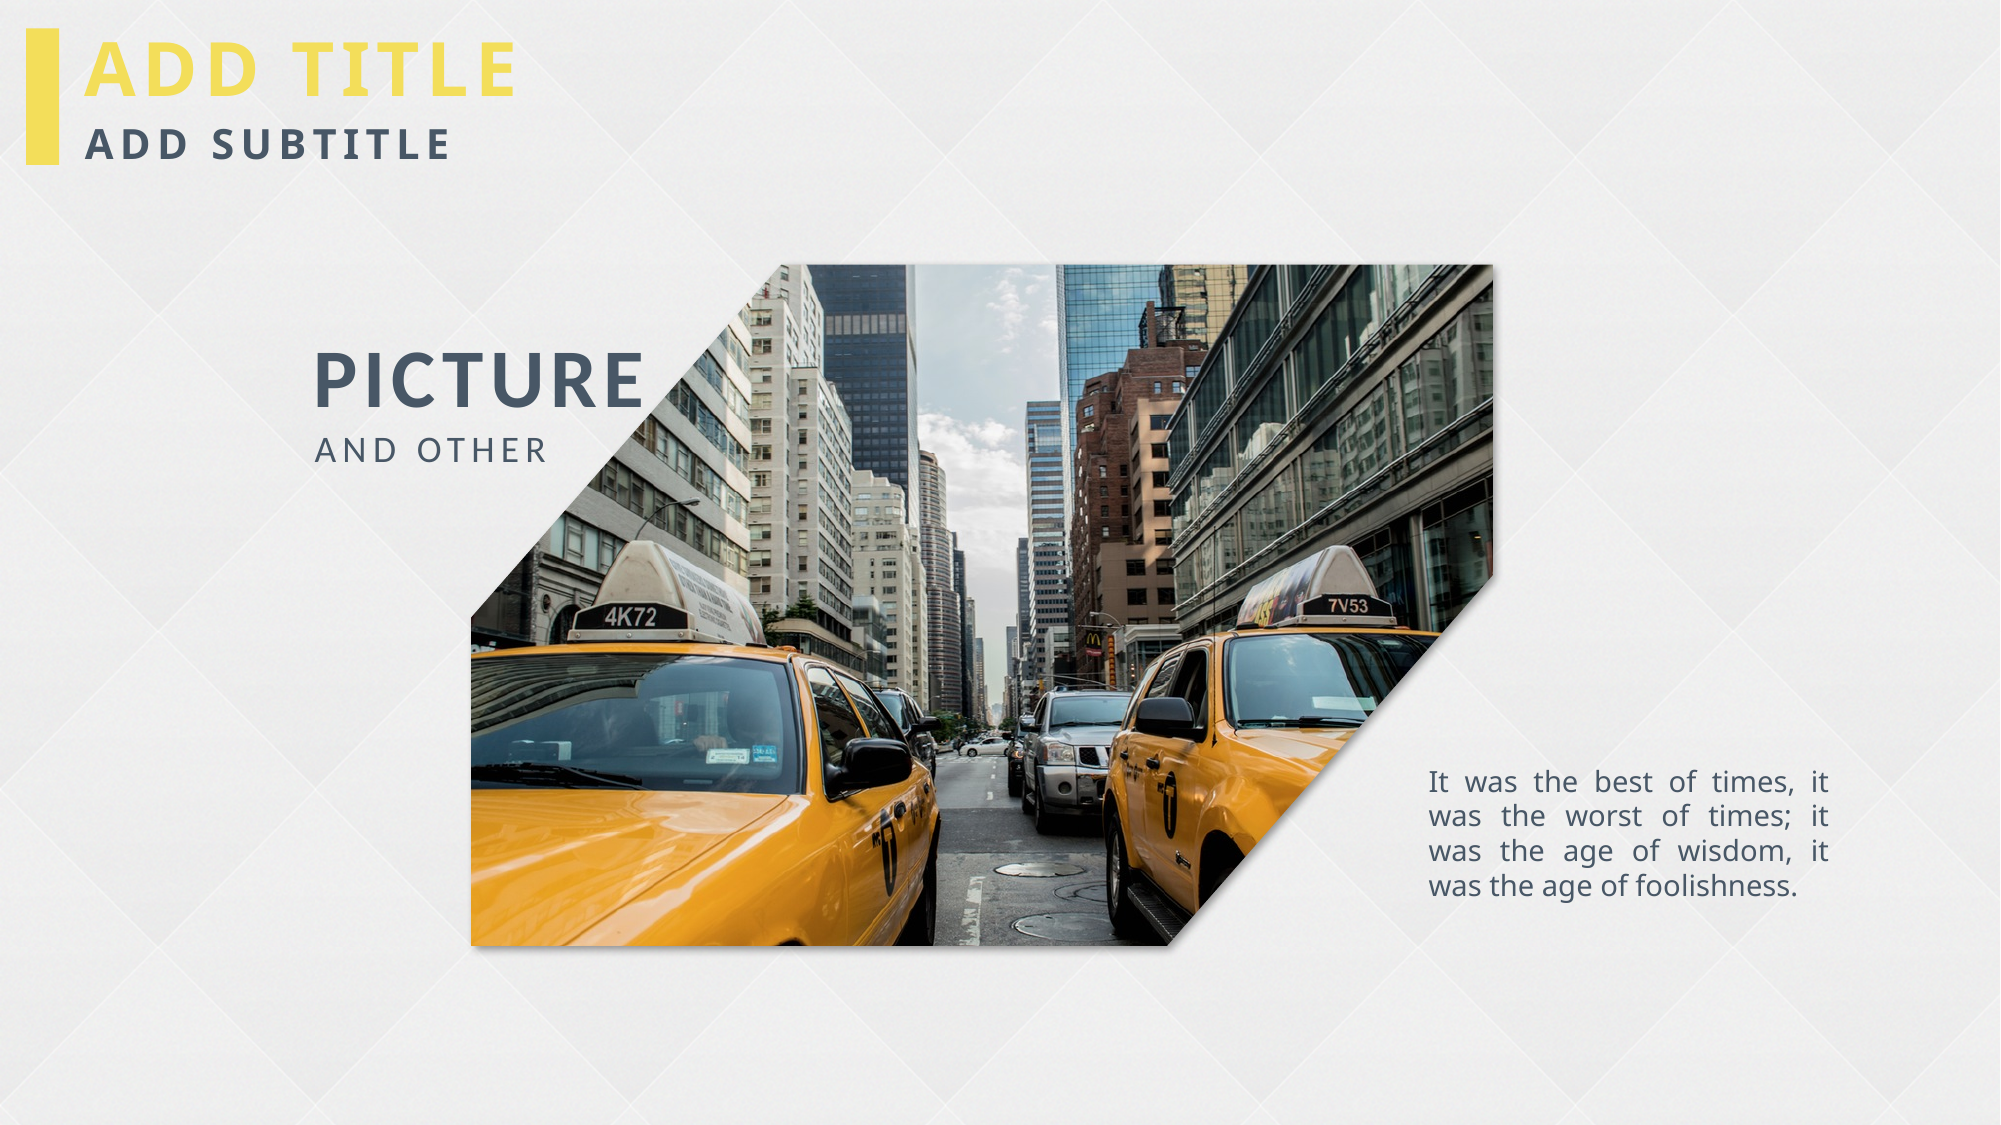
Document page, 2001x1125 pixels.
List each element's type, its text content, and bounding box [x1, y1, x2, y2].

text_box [26, 14, 592, 177]
picture [0, 0, 2001, 1125]
text_box It was the best of times, it was the worst of times; it was the age of wisdom, it was the age of foolishness. [1493, 755, 1845, 910]
text_box PICTURE AND OTHER [285, 317, 470, 477]
